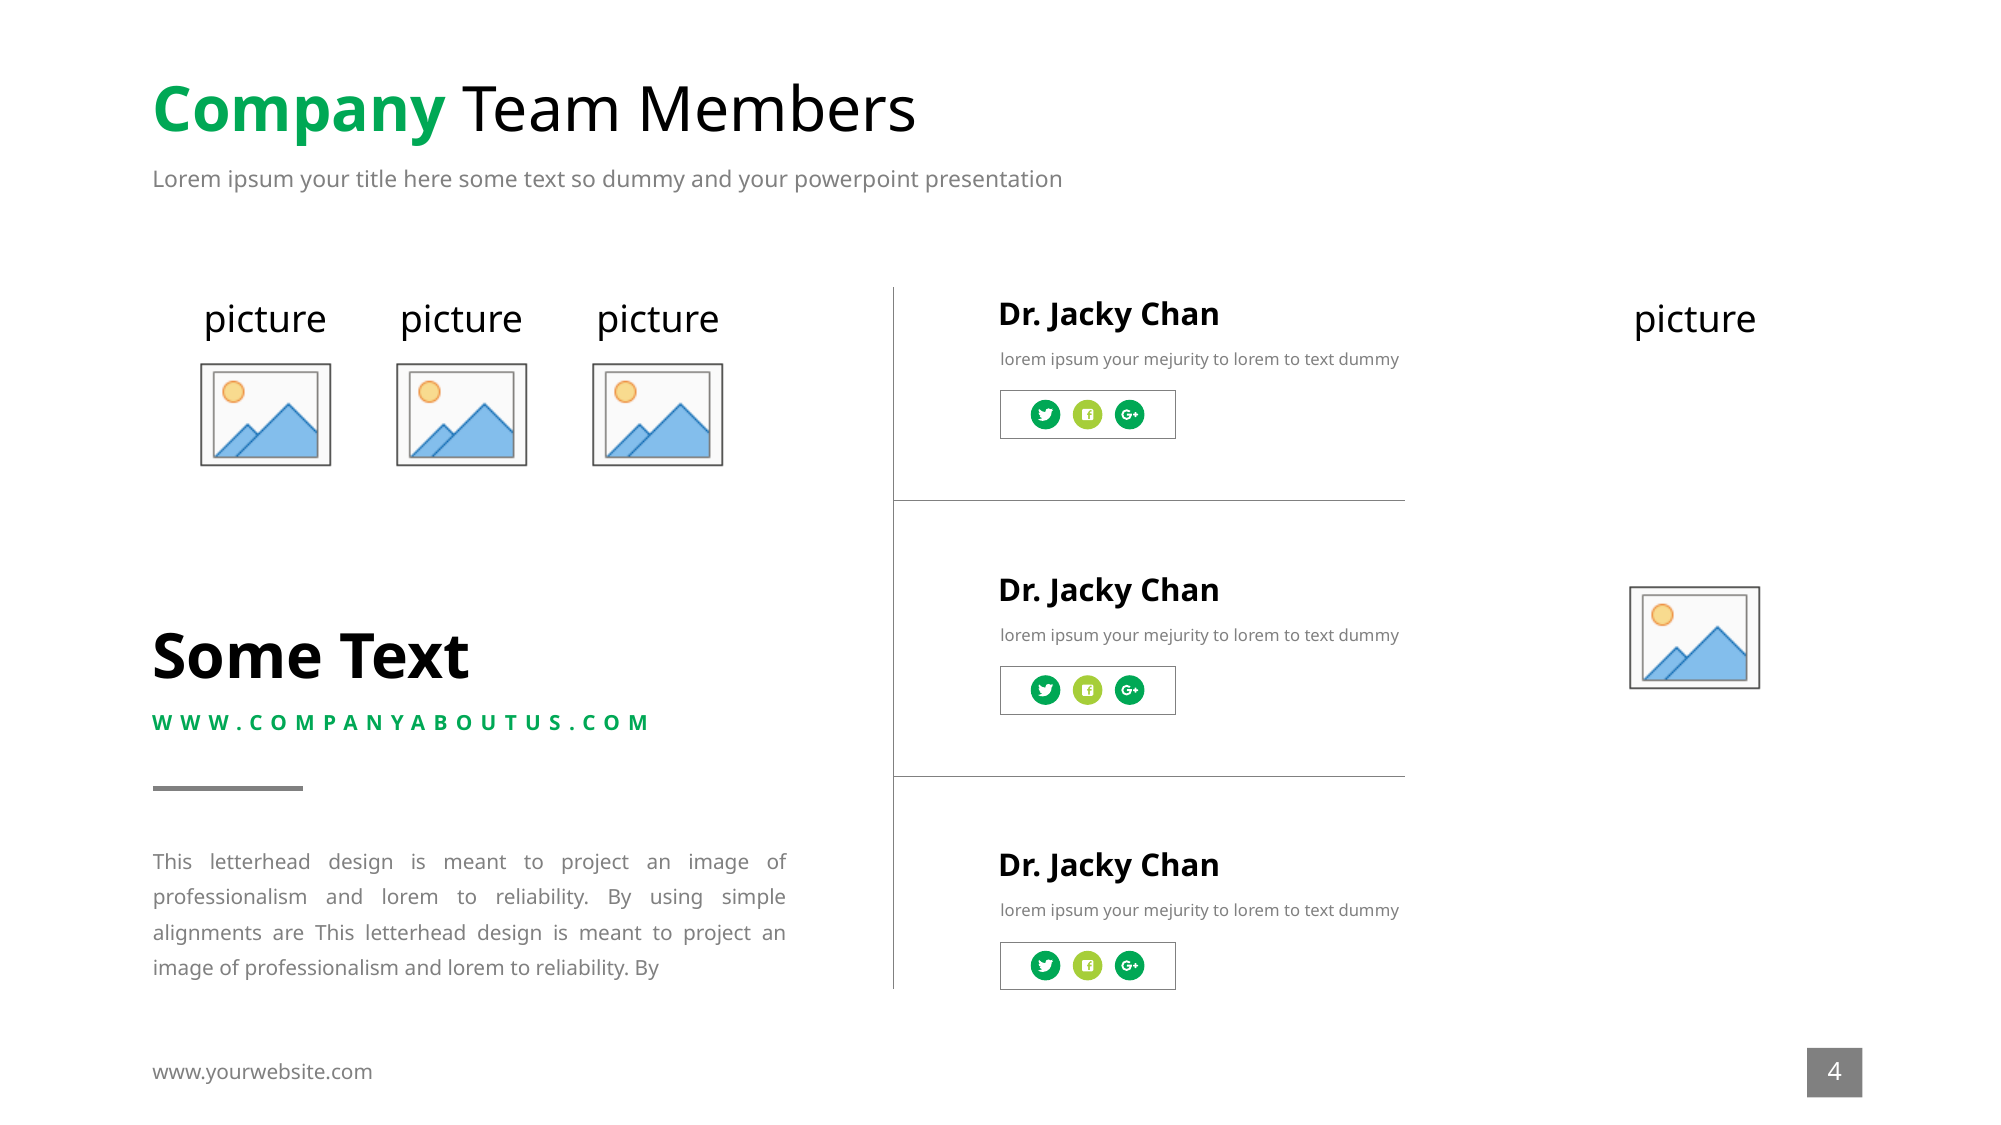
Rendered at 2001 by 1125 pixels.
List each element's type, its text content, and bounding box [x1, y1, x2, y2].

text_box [983, 287, 1507, 439]
picture [137, 287, 787, 544]
picture [1519, 287, 1872, 990]
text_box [983, 562, 1507, 714]
slide_number 4 [1797, 1039, 1872, 1106]
footer www.yourwebsite.com [137, 1042, 462, 1103]
text_box WWW.COMPANYABOUTUS.COM [137, 702, 690, 742]
title Company Team Members [137, 55, 1863, 160]
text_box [983, 838, 1507, 990]
list Lorem ipsum your title here some text so dummy and your powerpoint presentation [137, 160, 1863, 207]
text_box This letterhead design is meant to project an image of professionalism and lorem to reliability. By using simple alignments are This letterhead design is meant to project an image of professionalism and lorem to reliability. By [152, 828, 787, 990]
text_box Some Text [137, 608, 495, 698]
